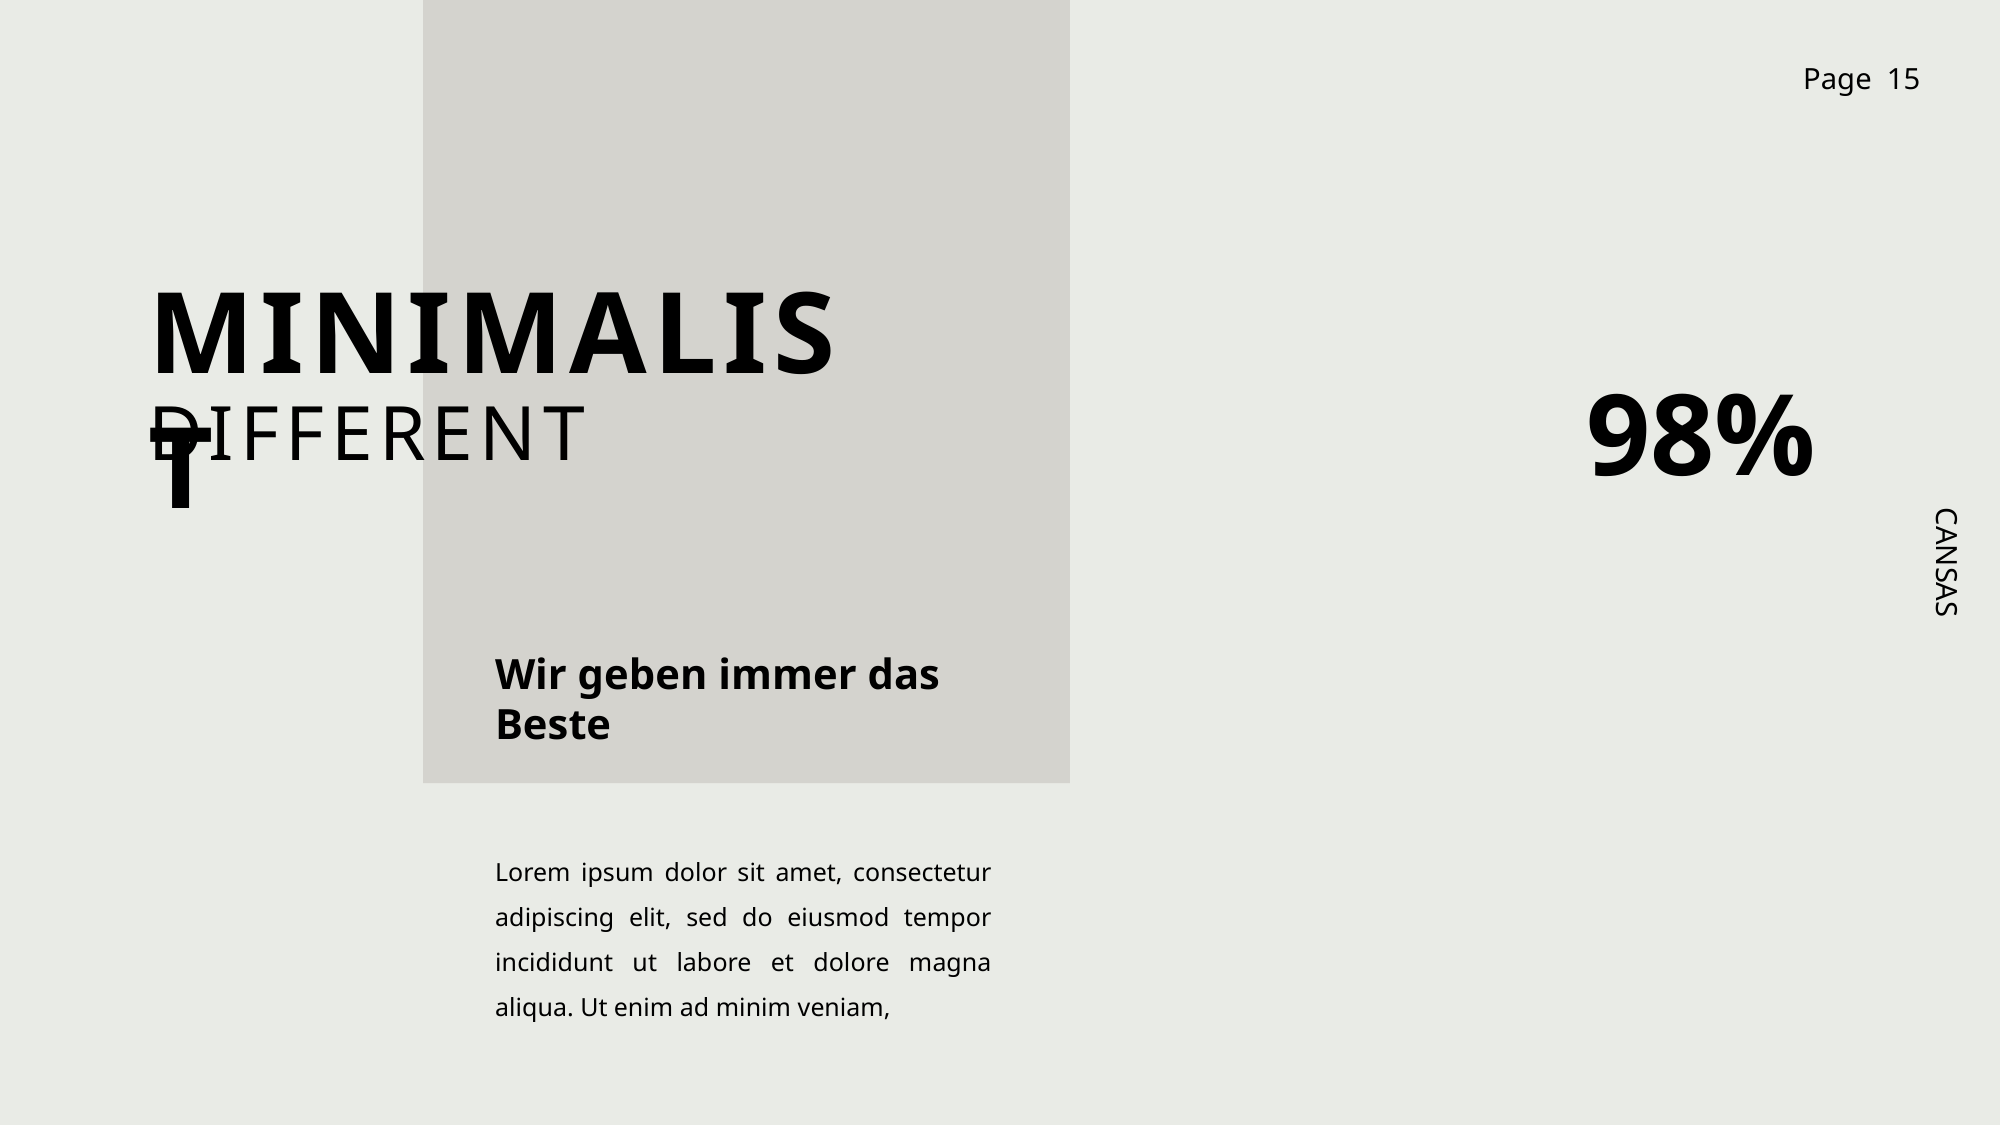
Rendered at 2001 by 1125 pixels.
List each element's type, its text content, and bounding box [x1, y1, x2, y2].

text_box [480, 640, 1008, 1026]
text_box [422, 0, 1071, 784]
picture [1069, 319, 1867, 1125]
text_box MINIMALIST [133, 253, 913, 539]
